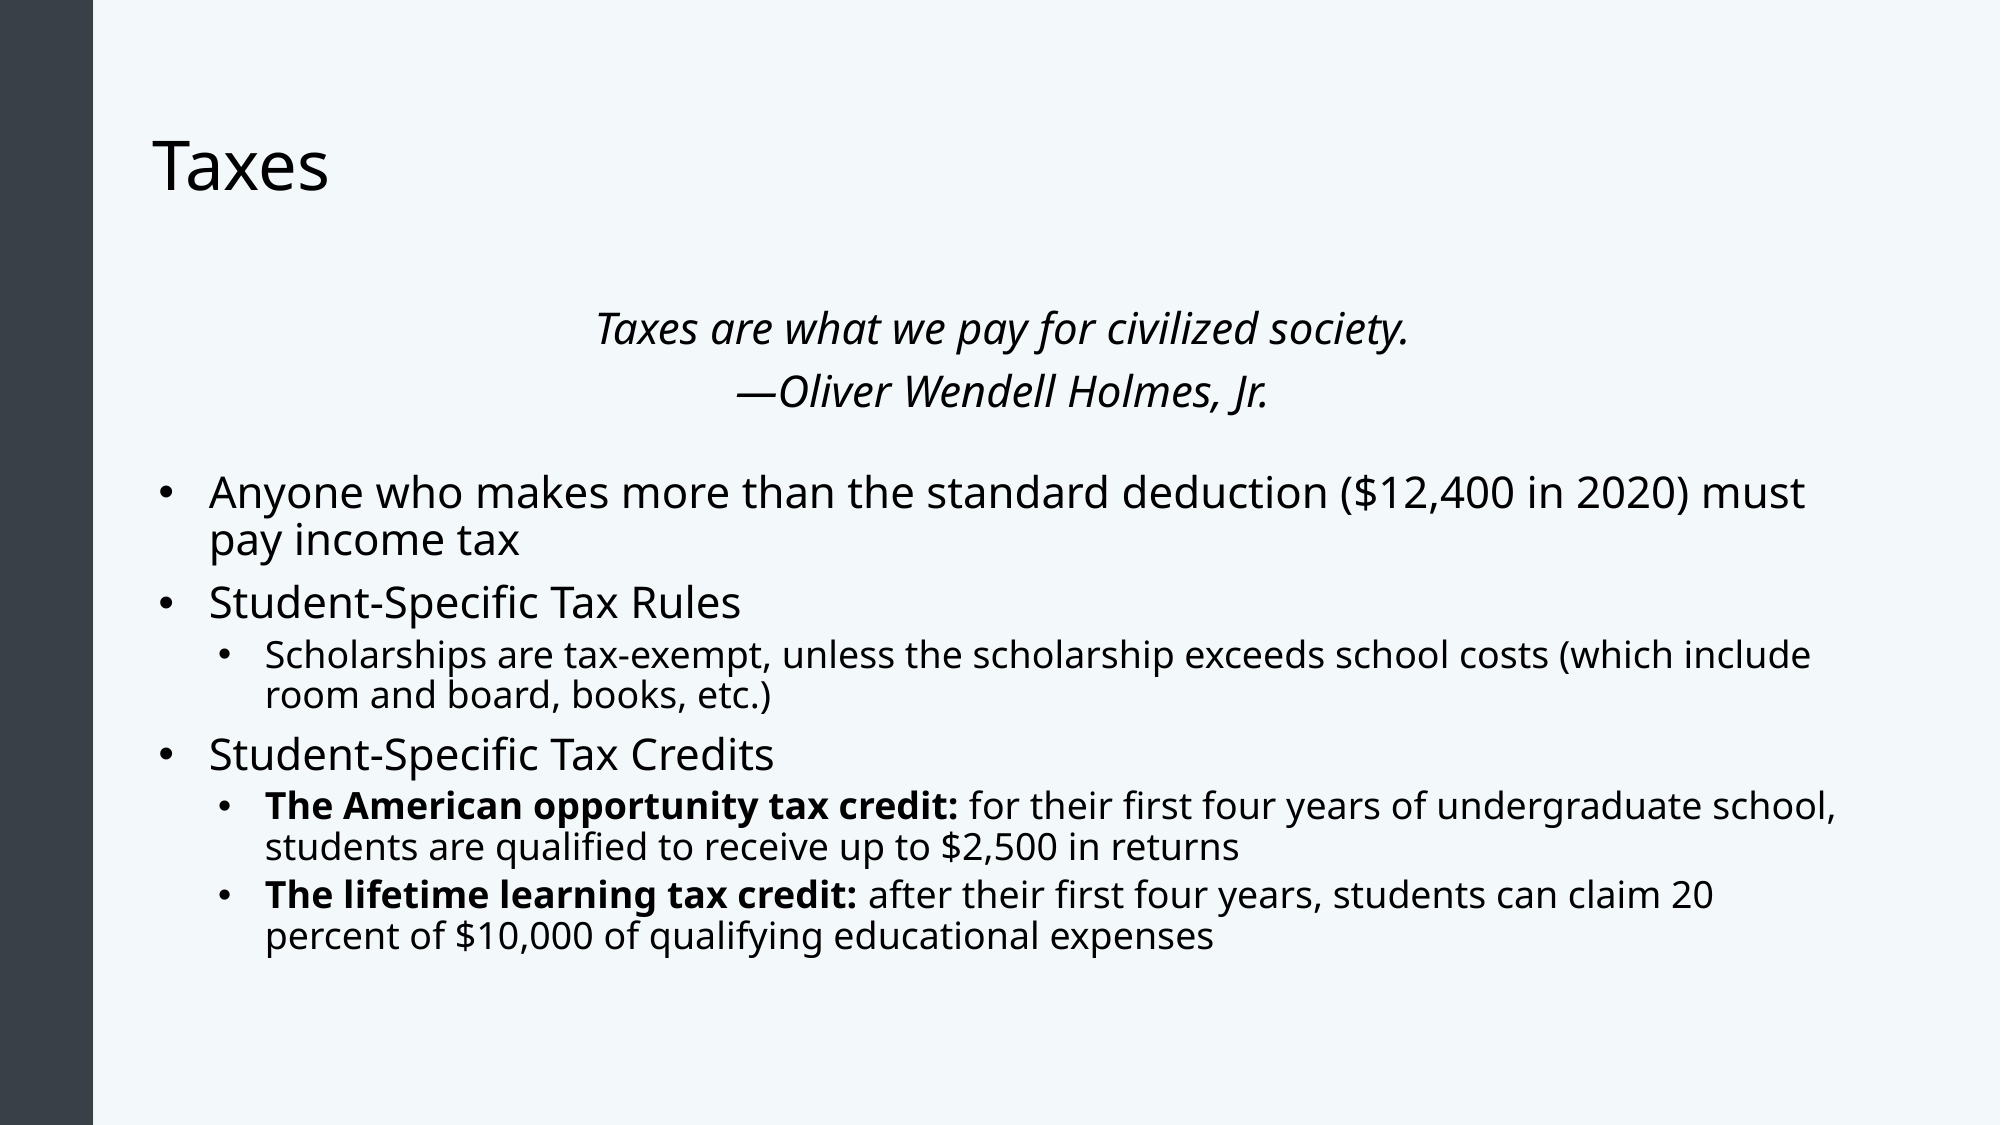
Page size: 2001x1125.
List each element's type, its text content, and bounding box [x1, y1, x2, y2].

title Taxes [137, 59, 1863, 278]
list Taxes are what we pay for civilized society. —Oliver Wendell Holmes, Jr. Anyone who makes more than the standard deduction ($12,400 in 2020) must pay income tax Student-Specific Tax Rules Scholarships are tax-exempt, unless the scholarship exceeds school costs (which include room and board, books, etc.) Student-Specific Tax Credits The American opportunity tax credit: for their first four years of undergraduate school, students are qualified to receive up to $2,500 in returns The lifetime learning tax credit: after their first four years, students can claim 20 percent of $10,000 of qualifying educational expenses [137, 299, 1863, 1014]
